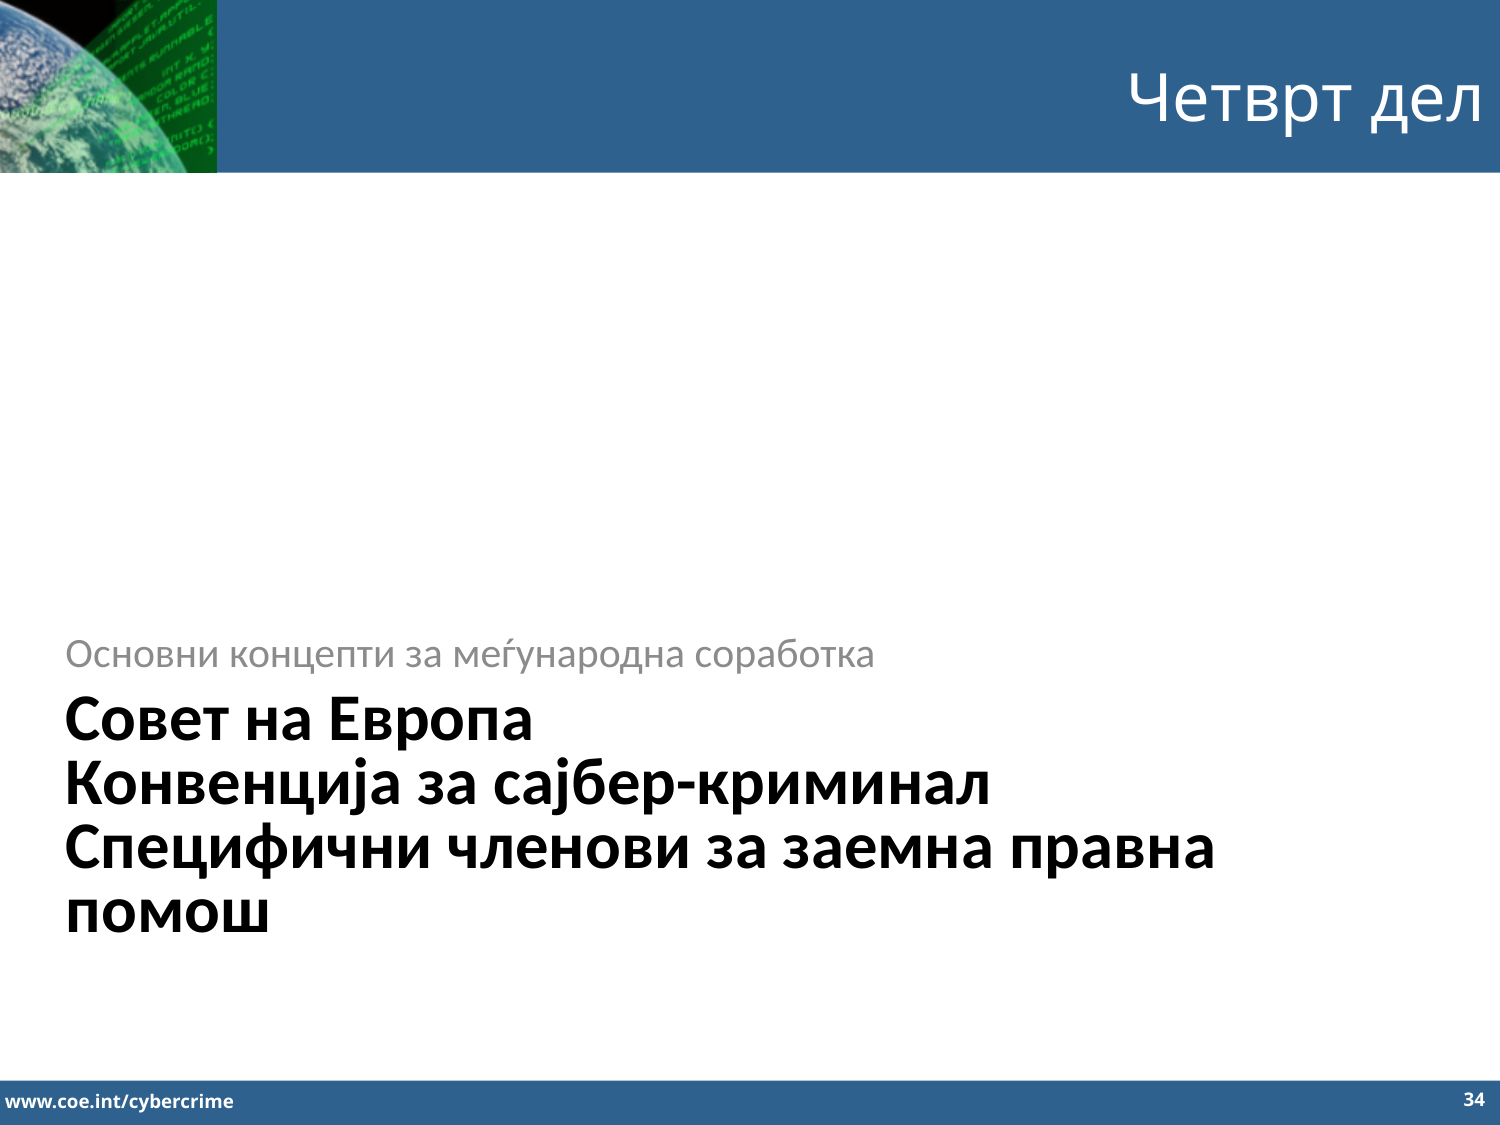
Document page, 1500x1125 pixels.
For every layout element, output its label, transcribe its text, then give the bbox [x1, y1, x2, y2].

slide_number 34 [1149, 1079, 1500, 1125]
text_box Четврт дел [309, 18, 1500, 171]
picture [0, 1, 217, 173]
text_box Основни концепти за меѓународна соработка [50, 624, 1326, 682]
text_box Совет на Европа Конвенција за сајбер-криминал Специфични членови за заемна правна помош [50, 681, 1450, 953]
